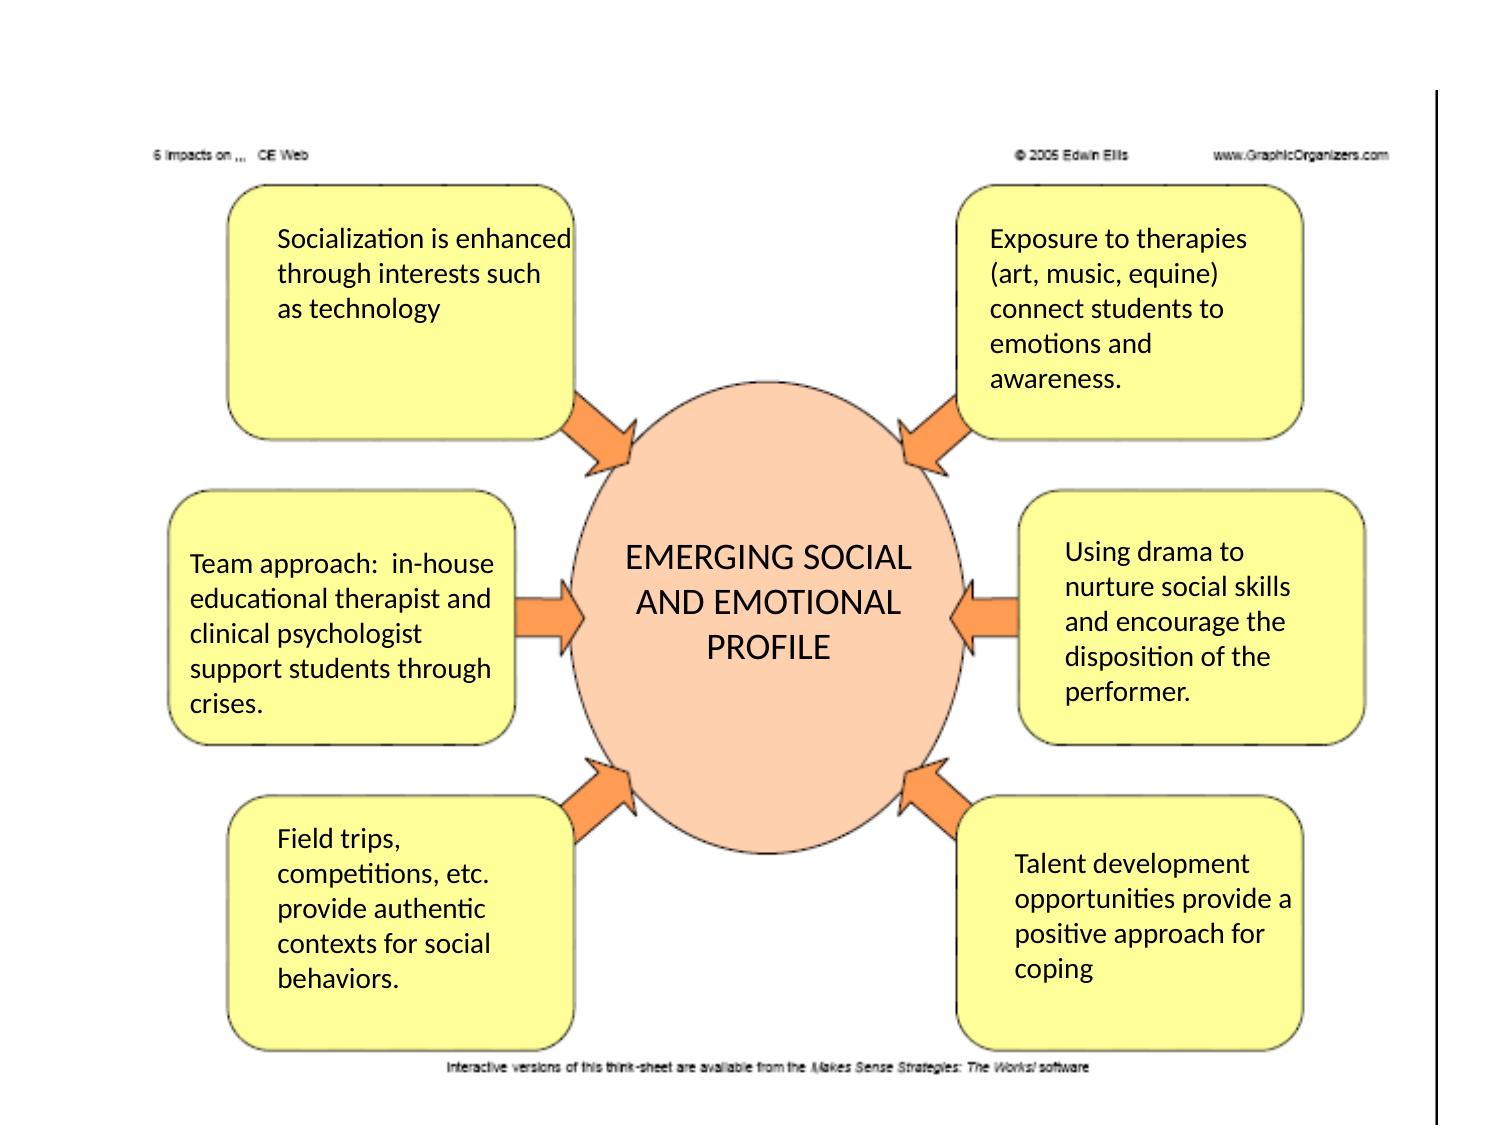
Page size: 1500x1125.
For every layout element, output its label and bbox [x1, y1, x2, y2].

list [99, 89, 1438, 1125]
